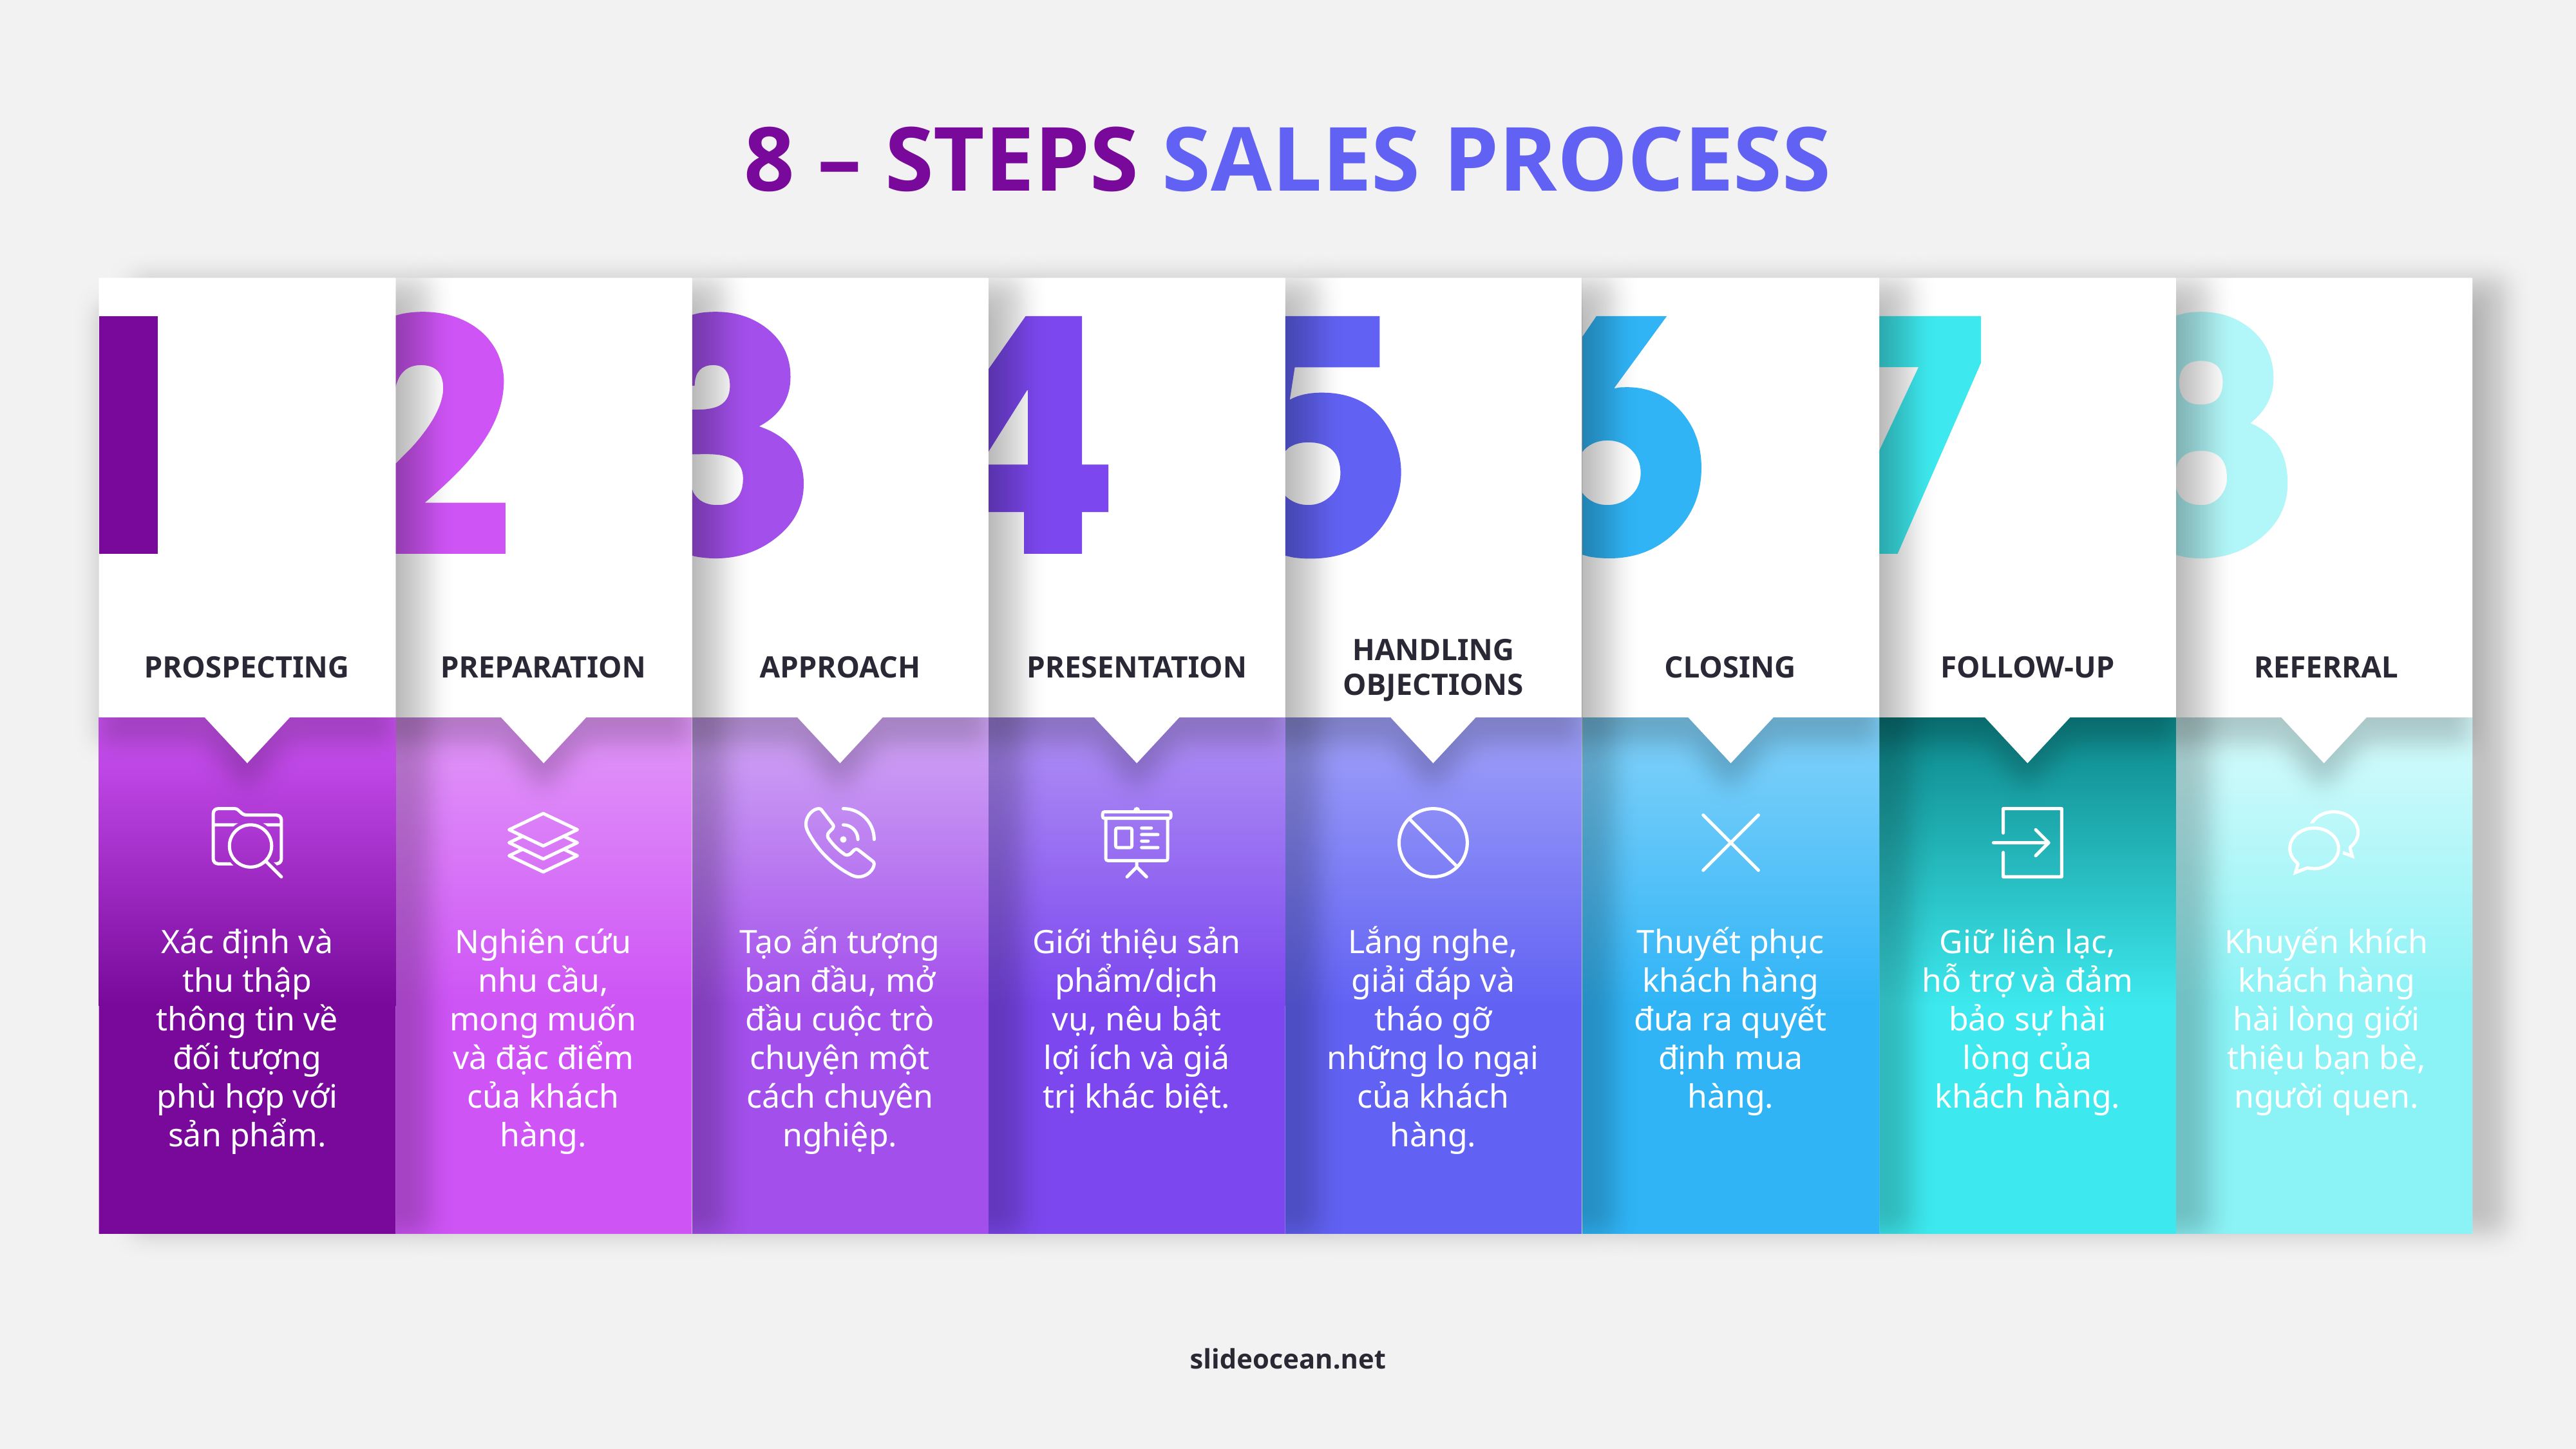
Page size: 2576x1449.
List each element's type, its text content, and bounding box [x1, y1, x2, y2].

text_box [1334, 393, 1401, 556]
text_box [1701, 813, 1761, 872]
text_box [2002, 807, 2063, 879]
text_box [444, 314, 504, 486]
text_box PROSPECTING [99, 643, 395, 688]
text_box [2219, 277, 2474, 643]
text_box [439, 752, 693, 1235]
text_box [1037, 316, 1109, 554]
text_box [1630, 316, 1667, 367]
text_box [438, 277, 694, 765]
text_box [1624, 277, 1880, 765]
text_box [211, 807, 283, 866]
text_box slideocean.net [1180, 1337, 1396, 1379]
text_box [1922, 753, 2177, 1235]
text_box Khuyến khích khách hàng hài lòng giới thiệu bạn bè, người quen. [2225, 916, 2443, 1119]
text_box [1334, 316, 1380, 368]
text_box [1101, 807, 1173, 879]
text_box [1991, 828, 2050, 858]
text_box [1329, 753, 1582, 1235]
text_box PREPARATION [444, 643, 691, 688]
text_box [1031, 277, 1287, 765]
text_box [98, 752, 397, 1235]
text_box [2225, 688, 2474, 765]
text_box [1328, 277, 1583, 765]
text_box HANDLING OBJECTIONS [1334, 625, 1581, 706]
text_box REFERRAL [2225, 643, 2474, 688]
text_box Thuyết phục khách hàng đưa ra quyết định mua hàng. [1630, 916, 1848, 1119]
text_box [2309, 810, 2360, 859]
text_box [1921, 277, 2177, 765]
text_box FOLLOW-UP [1927, 643, 2175, 688]
text_box Xác định và thu thập thông tin về đối tượng phù hợp với sản phẩm. [130, 916, 364, 1158]
text_box [97, 277, 397, 765]
text_box PRESENTATION [1037, 643, 1285, 688]
text_box [804, 807, 876, 879]
text_box [2225, 315, 2288, 556]
text_box [99, 316, 158, 554]
text_box CLOSING [1630, 643, 1878, 688]
text_box [741, 315, 804, 556]
text_box [1397, 807, 1469, 879]
text_box Lắng nghe, giải đáp và tháo gỡ những lo ngại của khách hàng. [1334, 916, 1550, 1158]
text_box [735, 753, 989, 1235]
text_box [227, 823, 283, 879]
text_box [2220, 752, 2474, 1235]
text_box Tạo ấn tượng ban đầu, mở đầu cuộc trò chuyện một cách chuyên nghiệp. [741, 916, 957, 1158]
text_box [2288, 826, 2340, 875]
text_box [1630, 387, 1701, 556]
text_box Nghiên cứu nhu cầu, mong muốn và đặc điểm của khách hàng. [444, 916, 660, 1158]
text_box [444, 502, 506, 554]
text_box [1624, 752, 1880, 1235]
text_box 8 – STEPS SALES PROCESS [734, 97, 1842, 214]
text_box Giữ liên lạc, hỗ trợ và đảm bảo sự hài lòng của khách hàng. [1927, 916, 2145, 1119]
text_box [1032, 752, 1286, 1235]
text_box APPROACH [741, 643, 988, 688]
text_box [1927, 316, 1982, 486]
text_box Giới thiệu sản phẩm/dịch vụ, nêu bật lợi ích và giá trị khác biệt. [1037, 916, 1254, 1119]
text_box [507, 811, 580, 874]
text_box [734, 277, 990, 765]
